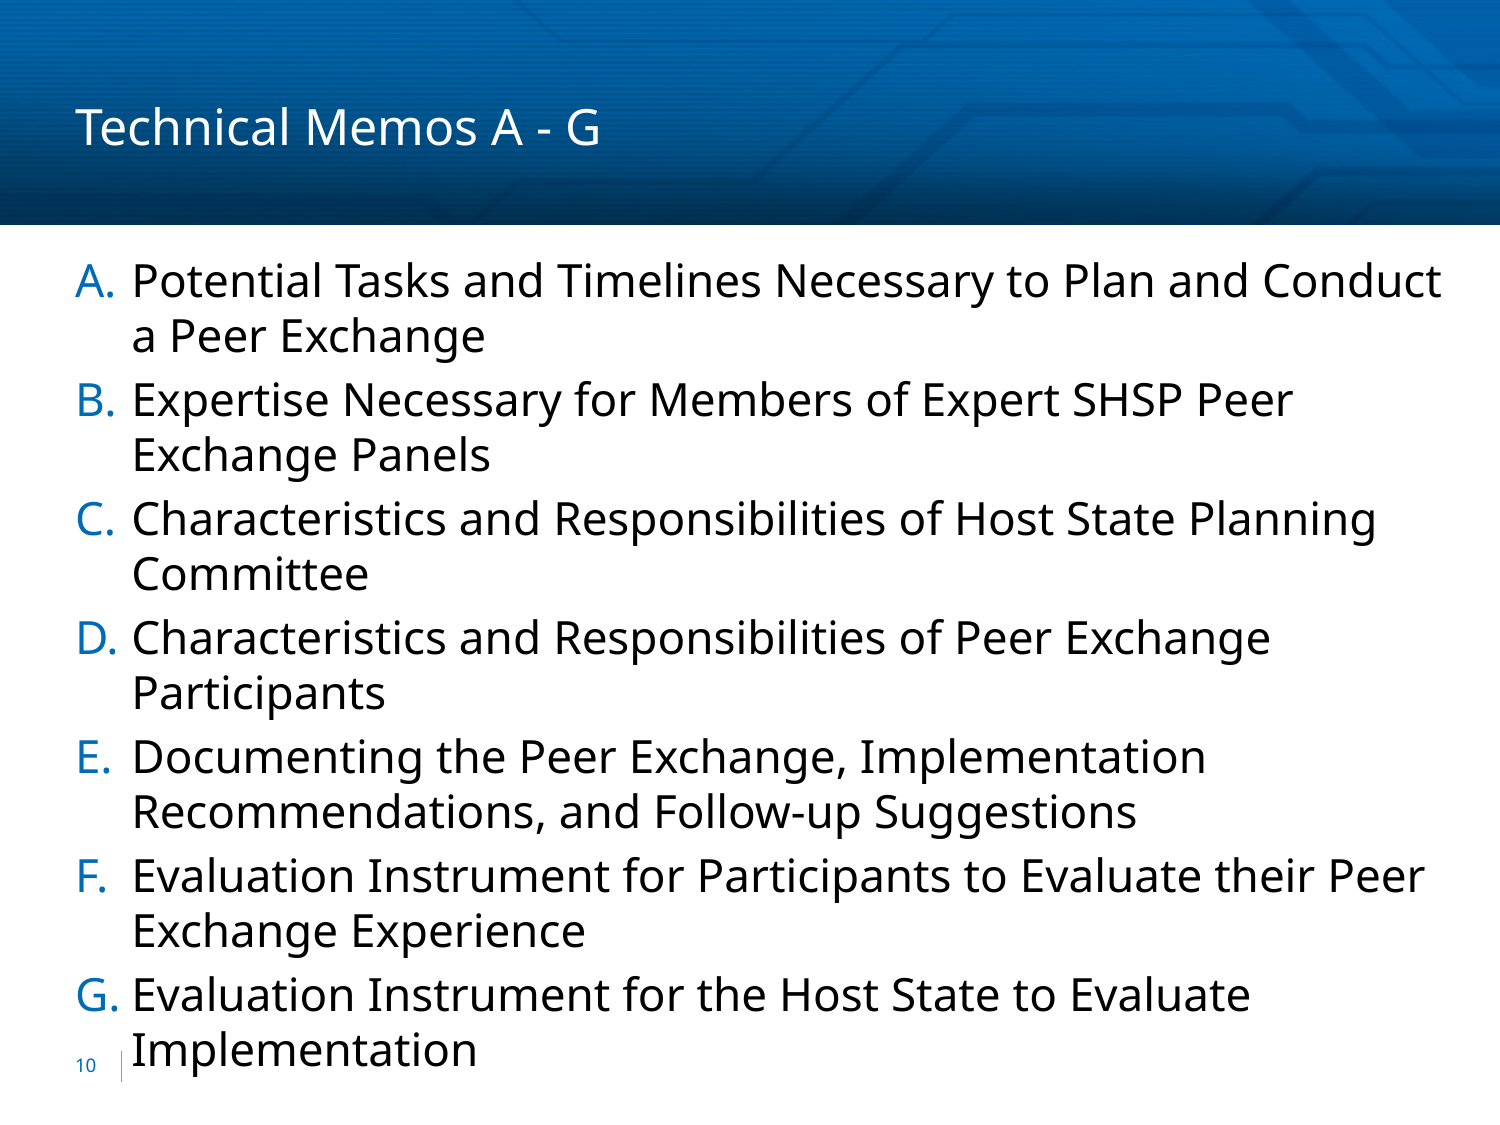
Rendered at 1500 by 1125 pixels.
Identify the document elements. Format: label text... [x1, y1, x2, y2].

slide_number 10 [75, 1053, 135, 1080]
title Technical Memos A - G [75, 59, 1435, 193]
picture [0, 0, 1500, 225]
list Potential Tasks and Timelines Necessary to Plan and Conduct a Peer Exchange Expertise Necessary for Members of Expert SHSP Peer Exchange Panels Characteristics and Responsibilities of Host State Planning Committee Characteristics and Responsibilities of Peer Exchange Participants Documenting the Peer Exchange, Implementation Recommendations, and Follow-up Suggestions Evaluation Instrument for Participants to Evaluate their Peer Exchange Experience Evaluation Instrument for the Host State to Evaluate Implementation [75, 251, 1478, 1071]
